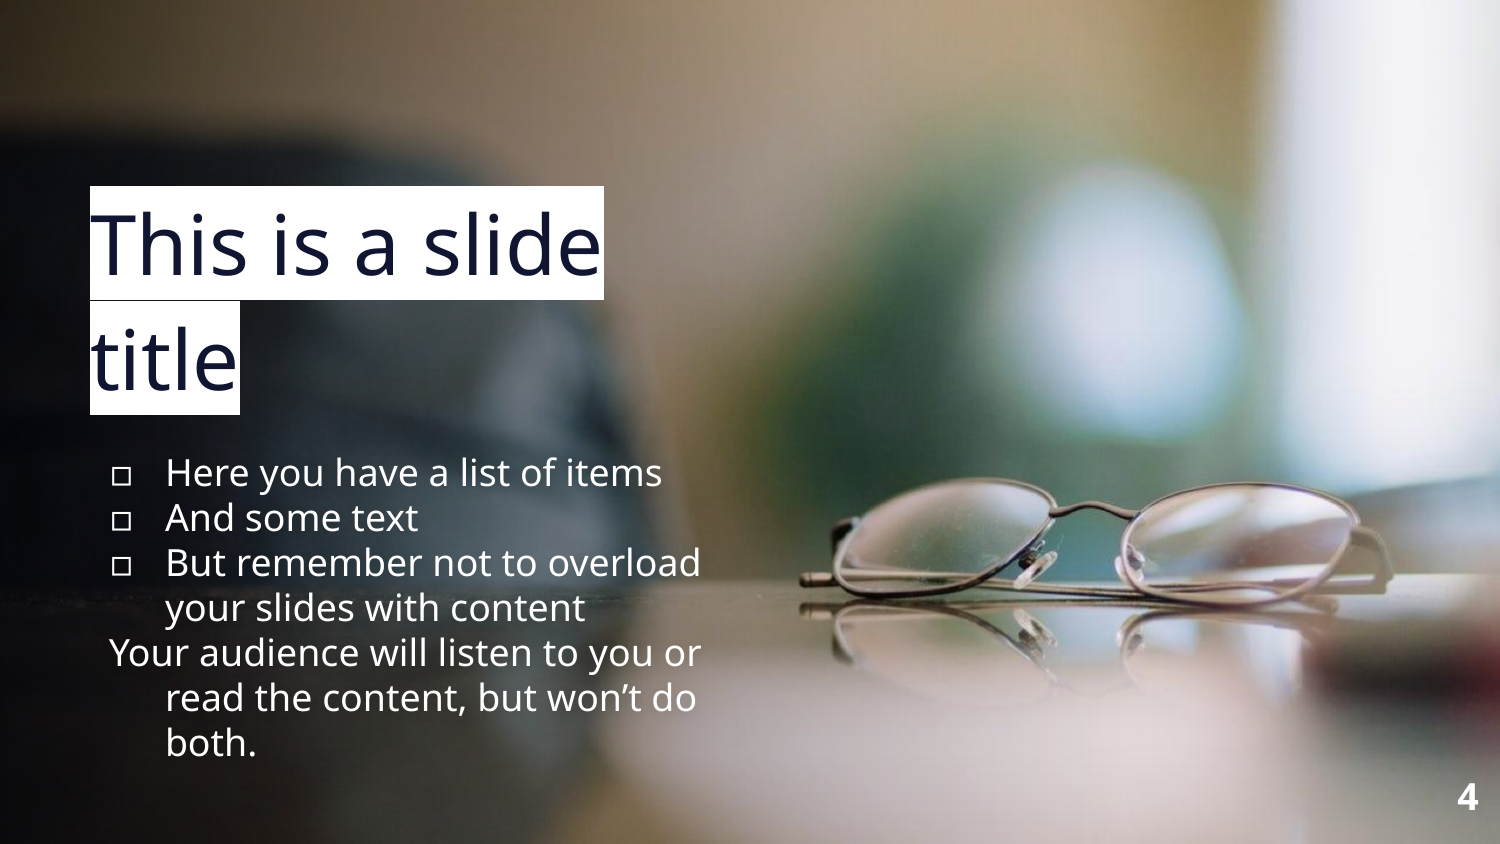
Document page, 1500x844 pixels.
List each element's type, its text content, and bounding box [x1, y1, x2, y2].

list Here you have a list of items And some text But remember not to overload your slides with content Your audience will listen to you or read the content, but won’t do both. [75, 434, 750, 785]
picture [0, 0, 1500, 844]
slide_number 4 [1407, 752, 1494, 844]
title This is a slide title [75, 71, 750, 422]
